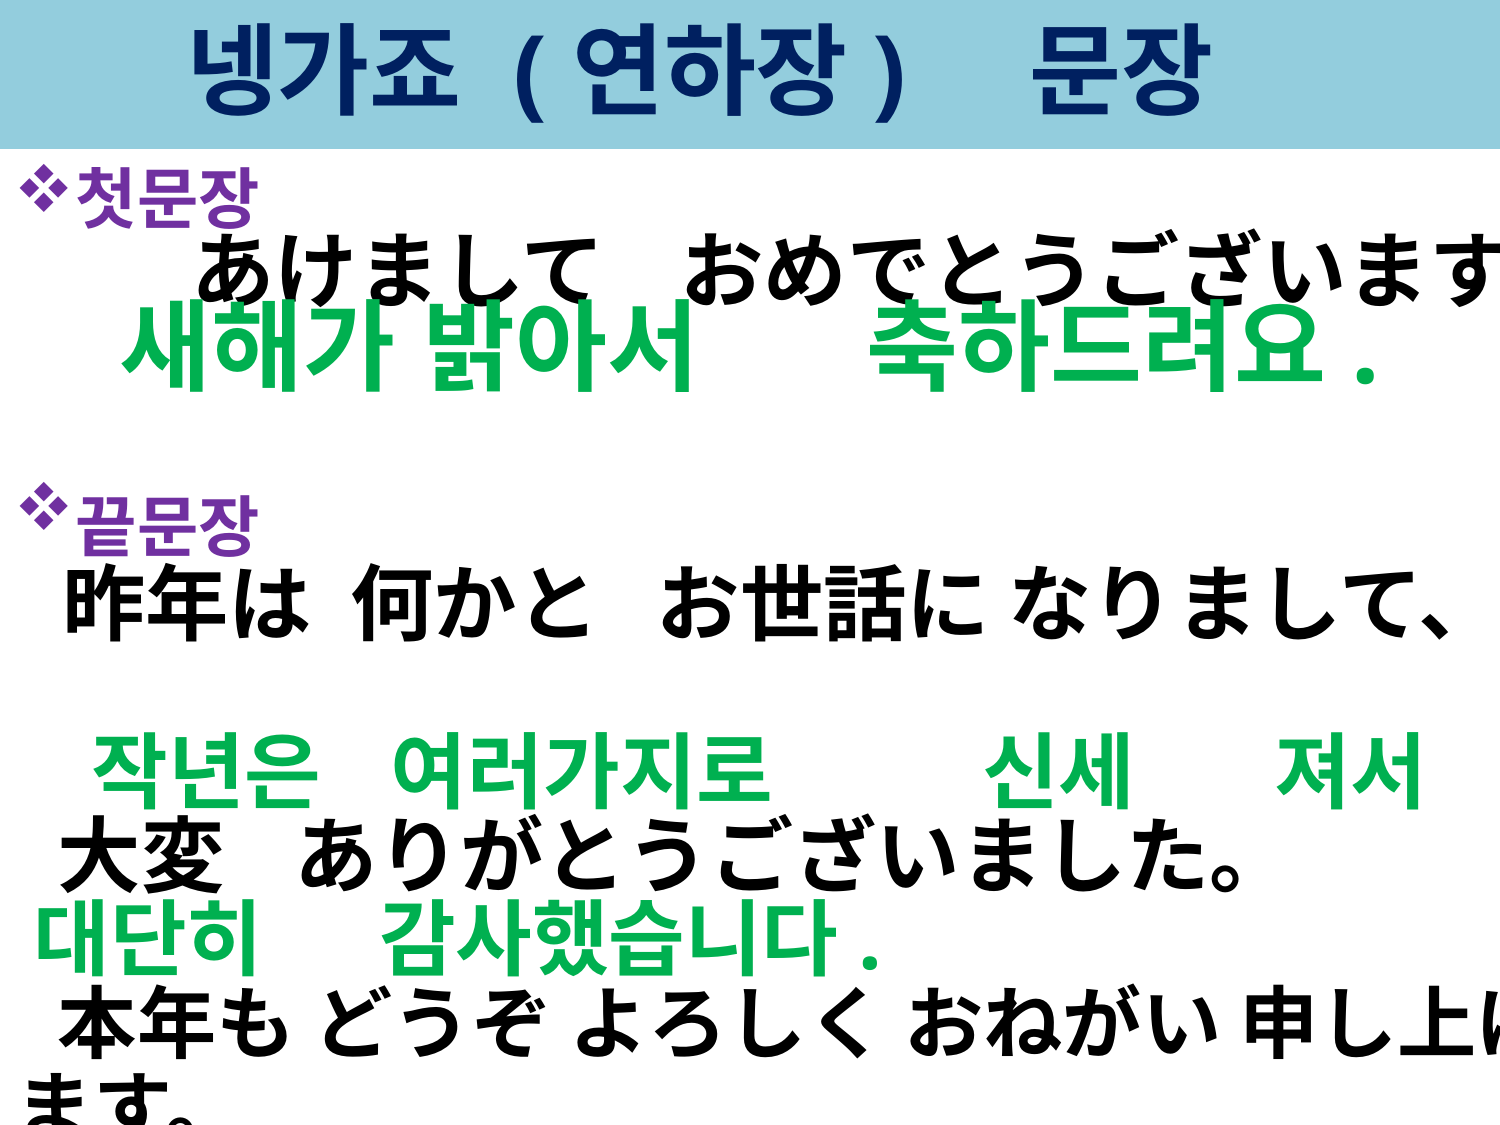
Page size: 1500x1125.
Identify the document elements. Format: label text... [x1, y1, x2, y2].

subtitle 넹가죠 (연하장) 문장 [0, 0, 1500, 148]
text_box 첫문장 あけまして おめでとうございます 새해가 밝아서 축하드려요. 끝문장 昨年は 何かと お世話に なりまして、 작년은 여러가지로 신세 져서 大変 ありがとうございました。 대단히 감사했습니다. 本年も どうぞ よろしく おねがい 申し上げます。 올해도 부디 잘 부탁 올립니다. [0, 148, 1500, 1125]
